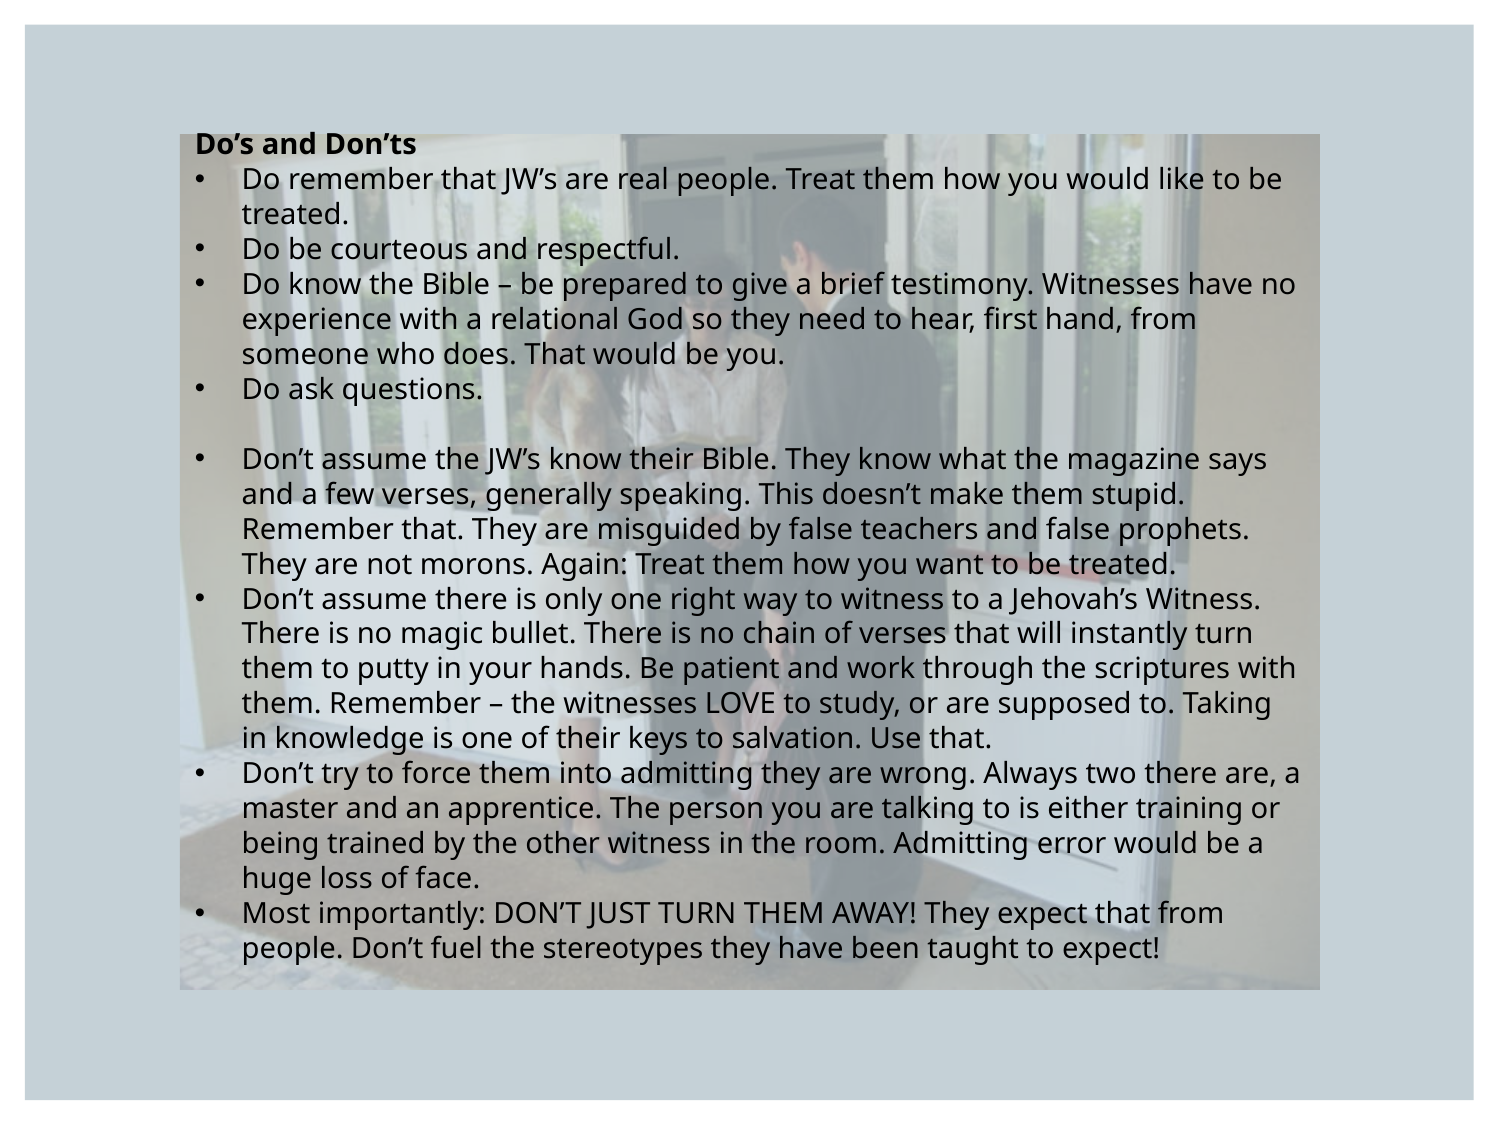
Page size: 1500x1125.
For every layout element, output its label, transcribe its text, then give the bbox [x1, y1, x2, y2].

text_box Do’s and Don’ts Do remember that JW’s are real people. Treat them how you would like to be treated. Do be courteous and respectful. Do know the Bible – be prepared to give a brief testimony. Witnesses have no experience with a relational God so they need to hear, first hand, from someone who does. That would be you. Do ask questions. Don’t assume the JW’s know their Bible. They know what the magazine says and a few verses, generally speaking. This doesn’t make them stupid. Remember that. They are misguided by false teachers and false prophets. They are not morons. Again: Treat them how you want to be treated. Don’t assume there is only one right way to witness to a Jehovah’s Witness. There is no magic bullet. There is no chain of verses that will instantly turn them to putty in your hands. Be patient and work through the scriptures with them. Remember – the witnesses LOVE to study, or are supposed to. Taking in knowledge is one of their keys to salvation. Use that. Don’t try to force them into admitting they are wrong. Always two there are, a master and an apprentice. The person you are talking to is either training or being trained by the other witness in the room. Admitting error would be a huge loss of face. Most importantly: DON’T JUST TURN THEM AWAY! They expect that from people. Don’t fuel the stereotypes they have been taught to expect! [178, 133, 1321, 991]
